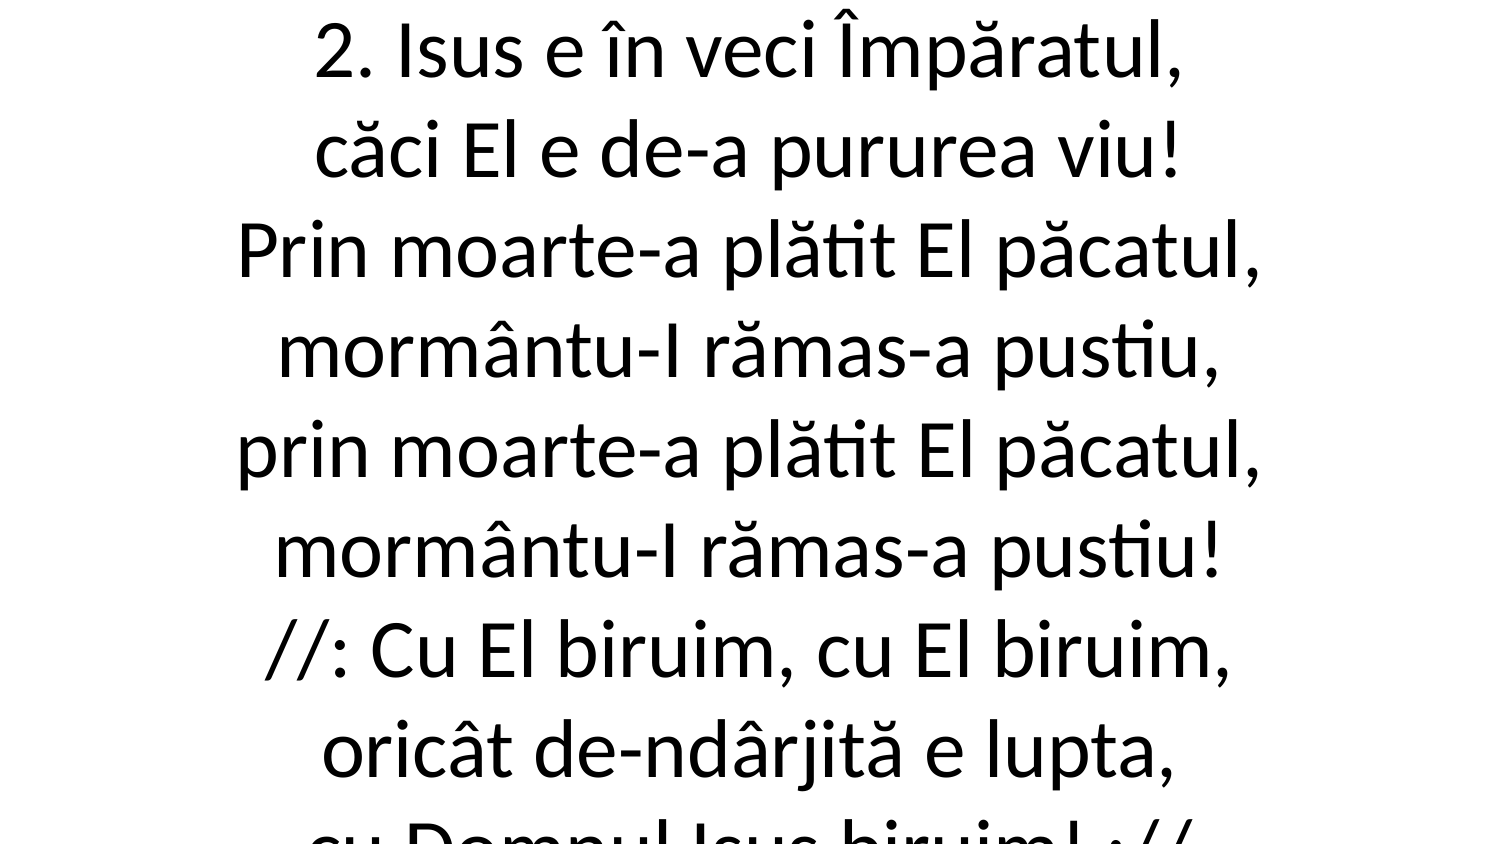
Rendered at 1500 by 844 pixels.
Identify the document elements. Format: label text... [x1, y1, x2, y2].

text_box 2. Isus e în veci Împăratul, căci El e de-a pururea viu! Prin moarte-a plătit El păcatul, mormântu-I rămas-a pustiu, prin moarte-a plătit El păcatul, mormântu-I rămas-a pustiu! //: Cu El biruim, cu El biruim, oricât de-ndârjită e lupta, cu Domnul Isus biruim! :// [220, 0, 1280, 844]
